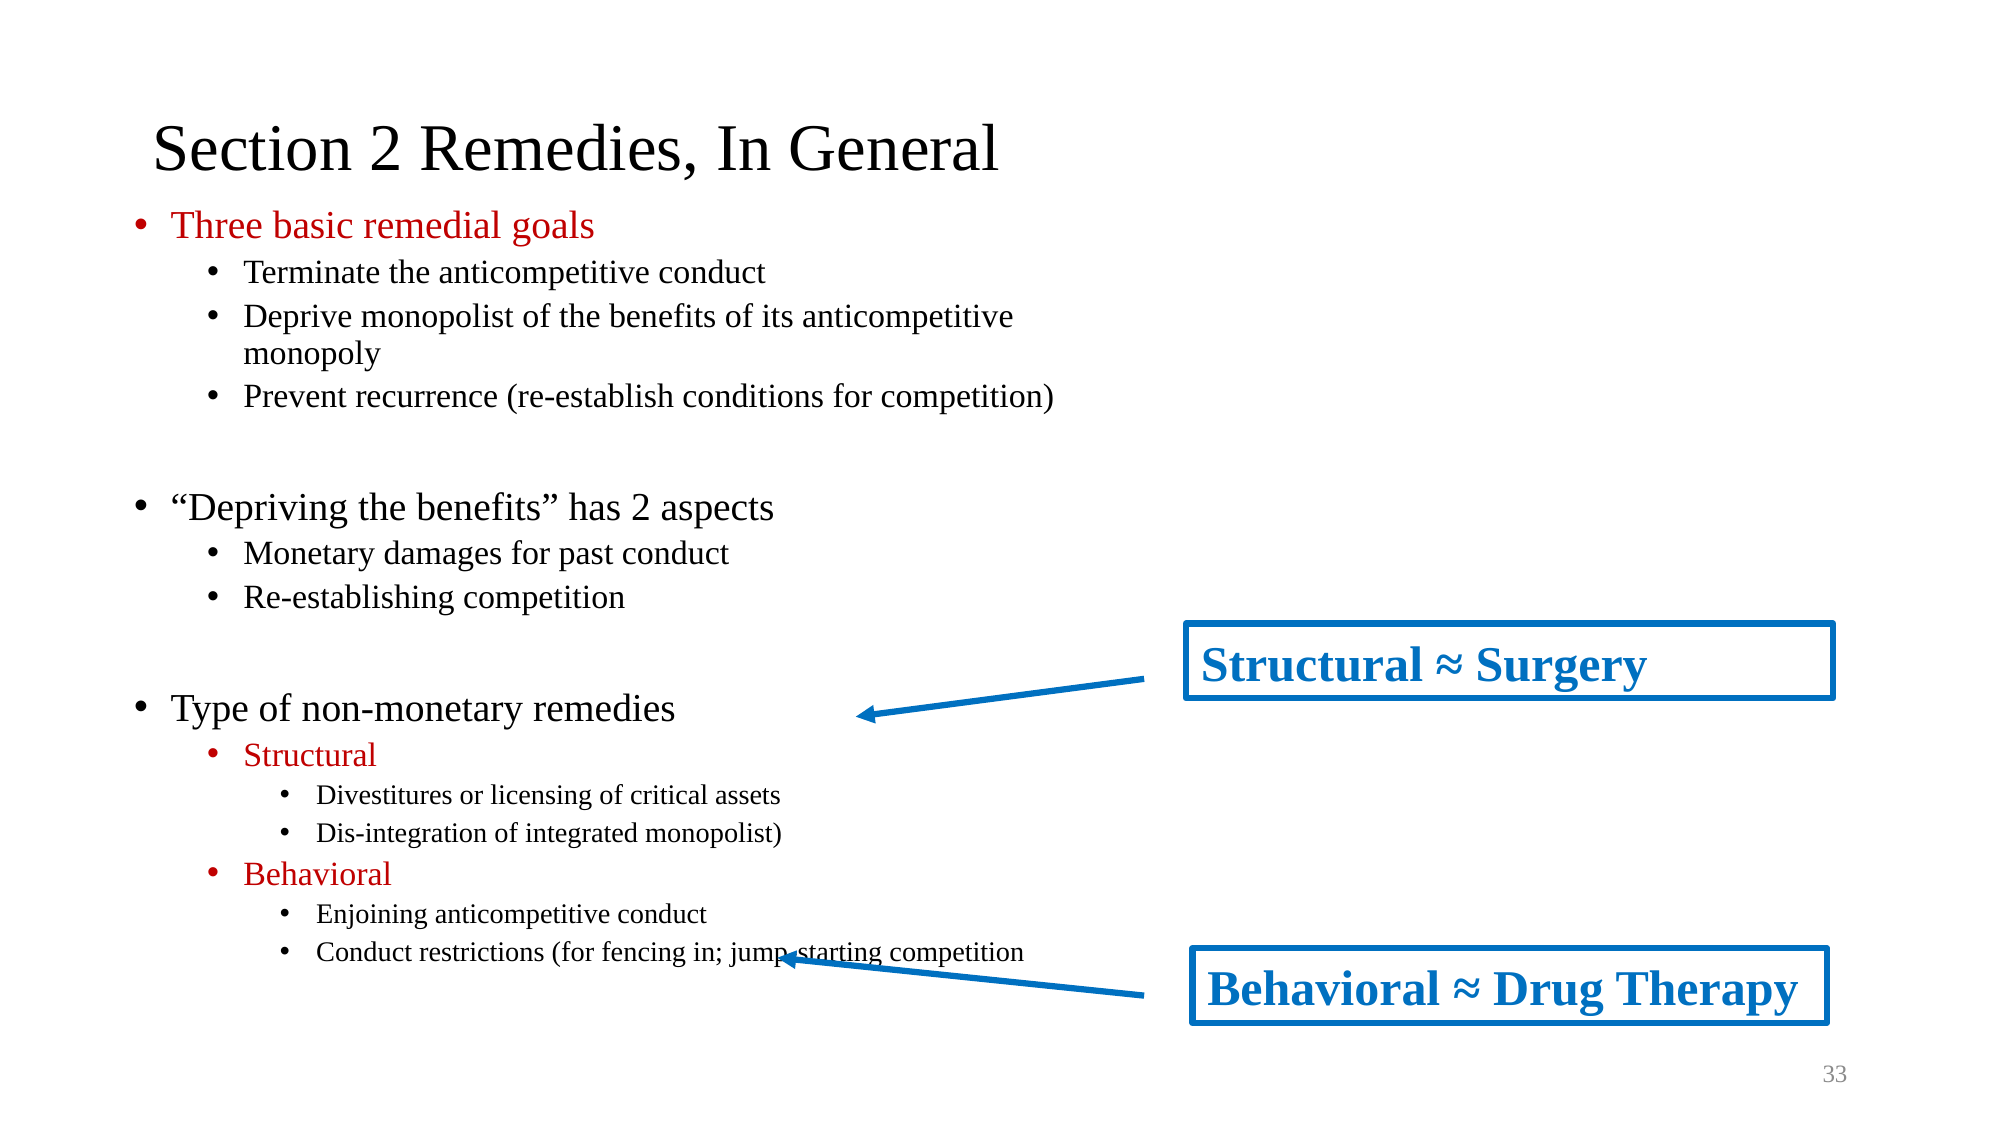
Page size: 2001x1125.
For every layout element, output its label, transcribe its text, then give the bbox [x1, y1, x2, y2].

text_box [777, 957, 1145, 996]
text_box Structural ≈ Surgery [1186, 623, 1834, 699]
slide_number 33 [1412, 1042, 1863, 1103]
title Section 2 Remedies, In General [137, 39, 1863, 258]
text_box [855, 678, 1145, 717]
list Three basic remedial goals Terminate the anticompetitive conduct Deprive monopolist of the benefits of its anticompetitive monopoly Prevent recurrence (re-establish conditions for competition) “Depriving the benefits” has 2 aspects Monetary damages for past conduct Re-establishing competition Type of non-monetary remedies Structural Divestitures or licensing of critical assets Dis-integration of integrated monopolist) Behavioral Enjoining anticompetitive conduct Conduct restrictions (for fencing in; jump-starting competition [119, 197, 1091, 996]
text_box Behavioral ≈ Drug Therapy [1192, 948, 1827, 1023]
